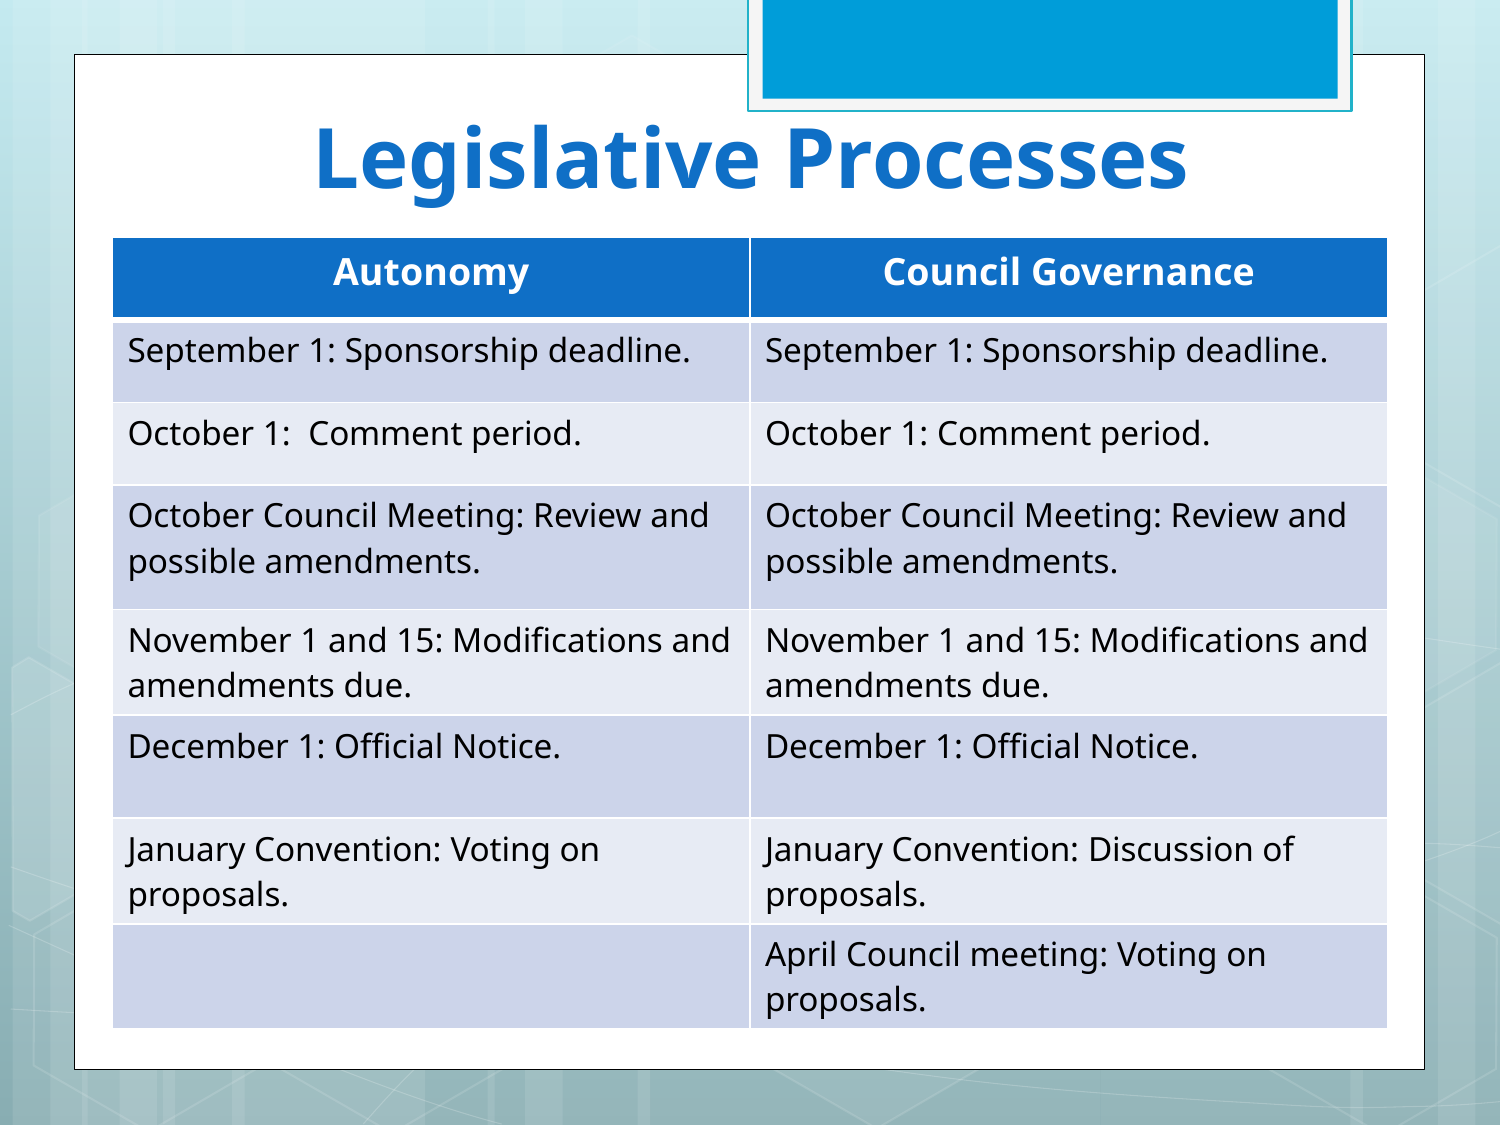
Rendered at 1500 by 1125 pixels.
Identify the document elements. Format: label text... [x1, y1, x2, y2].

title Legislative Processes [174, 75, 1328, 213]
table_cell [113, 925, 749, 1028]
table_cell October Council Meeting: Review and possible amendments. [751, 486, 1387, 609]
table_cell November 1 and 15: Modifications and amendments due. [751, 610, 1387, 714]
table_header Council Governance [751, 238, 1387, 317]
table_cell September 1: Sponsorship deadline. [113, 323, 749, 402]
table_cell October Council Meeting: Review and possible amendments. [113, 486, 749, 609]
table_cell October 1: Comment period. [113, 403, 749, 484]
table_cell November 1 and 15: Modifications and amendments due. [113, 610, 749, 714]
table_header Autonomy [113, 238, 749, 317]
table_cell April Council meeting: Voting on proposals. [751, 925, 1387, 1028]
table_cell January Convention: Discussion of proposals. [751, 819, 1387, 923]
table_cell September 1: Sponsorship deadline. [751, 323, 1387, 402]
table_cell December 1: Official Notice. [751, 716, 1387, 817]
table_cell October 1: Comment period. [751, 403, 1387, 484]
table_cell January Convention: Voting on proposals. [113, 819, 749, 923]
table_cell December 1: Official Notice. [113, 716, 749, 817]
